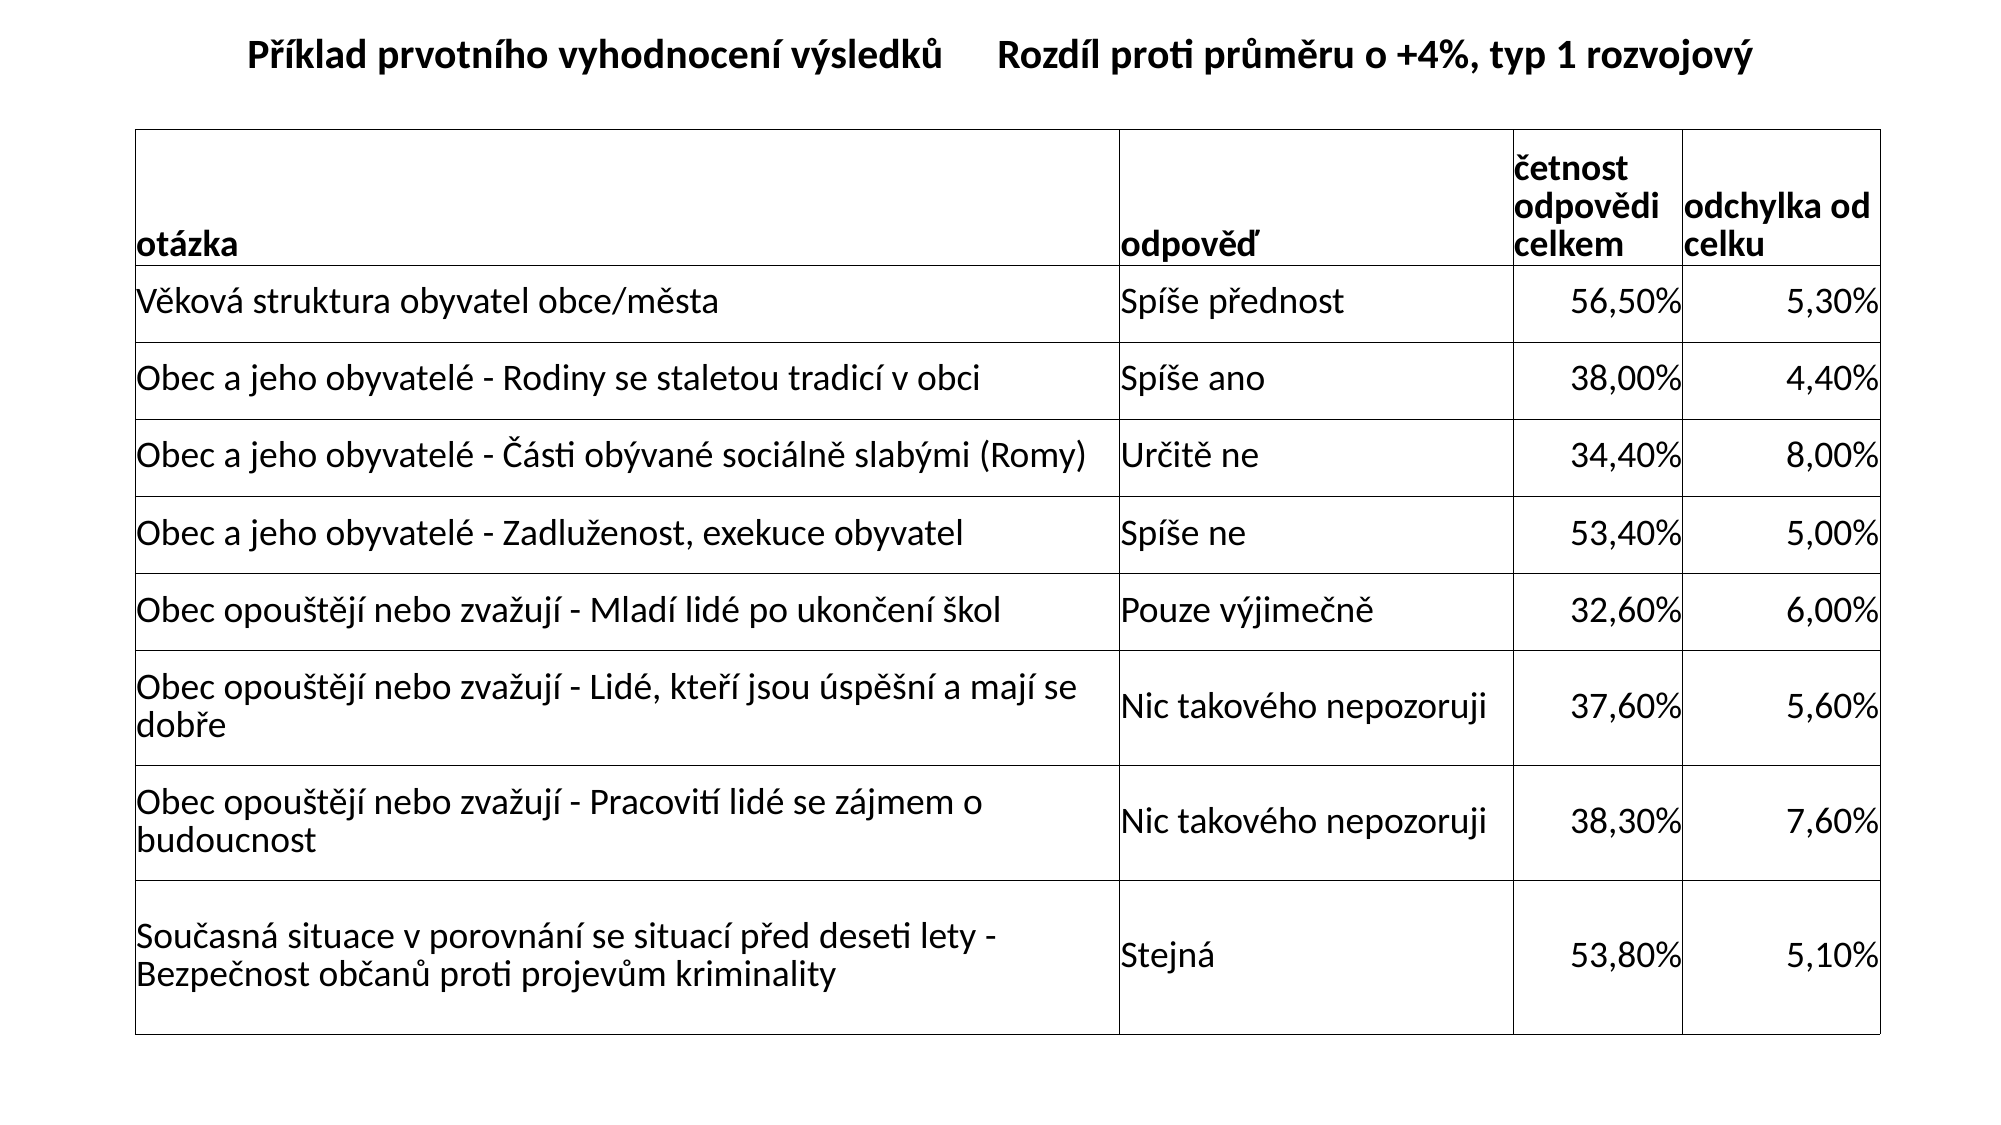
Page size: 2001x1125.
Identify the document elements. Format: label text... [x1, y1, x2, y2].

table_cell 38,00% [1514, 343, 1682, 419]
table_cell Věková struktura obyvatel obce/města [136, 266, 1119, 342]
table_cell 6,00% [1683, 574, 1880, 650]
table_cell Spíše ano [1120, 343, 1513, 419]
table_cell 5,00% [1683, 497, 1880, 573]
table_cell Spíše přednost [1120, 266, 1513, 342]
table_cell 5,60% [1683, 651, 1880, 765]
table_cell Pouze výjimečně [1120, 574, 1513, 650]
table_cell 8,00% [1683, 420, 1880, 496]
table_cell Spíše ne [1120, 497, 1513, 573]
table_cell 37,60% [1514, 651, 1682, 765]
table_header odchylka od celku [1683, 130, 1880, 265]
table_cell 56,50% [1514, 266, 1682, 342]
table_cell 38,30% [1514, 766, 1682, 880]
table_cell Nic takového nepozoruji [1120, 651, 1513, 765]
table_cell 7,60% [1683, 766, 1880, 880]
table_cell Obec opouštějí nebo zvažují - Lidé, kteří jsou úspěšní a mají se dobře [136, 651, 1119, 765]
table_header odpověď [1120, 130, 1513, 265]
table_cell Současná situace v porovnání se situací před deseti lety - Bezpečnost občanů proti projevům kriminality [136, 881, 1119, 1034]
table_cell 53,80% [1514, 881, 1682, 1034]
text_box Příklad prvotního vyhodnocení výsledků Rozdíl proti průměru o +4%, typ 1 rozvojový [105, 19, 1896, 85]
table_cell Obec a jeho obyvatelé - Části obývané sociálně slabými (Romy) [136, 420, 1119, 496]
table_cell 5,10% [1683, 881, 1880, 1034]
table_cell 34,40% [1514, 420, 1682, 496]
table_header četnost odpovědi celkem [1514, 130, 1682, 265]
table_cell Obec opouštějí nebo zvažují - Pracovití lidé se zájmem o budoucnost [136, 766, 1119, 880]
table_header otázka [136, 130, 1119, 265]
table_cell Obec a jeho obyvatelé - Zadluženost, exekuce obyvatel [136, 497, 1119, 573]
table_cell 5,30% [1683, 266, 1880, 342]
table_cell 32,60% [1514, 574, 1682, 650]
table_cell 4,40% [1683, 343, 1880, 419]
table_cell Obec opouštějí nebo zvažují - Mladí lidé po ukončení škol [136, 574, 1119, 650]
table_cell Obec a jeho obyvatelé - Rodiny se staletou tradicí v obci [136, 343, 1119, 419]
table_cell Stejná [1120, 881, 1513, 1034]
table_cell 53,40% [1514, 497, 1682, 573]
table_cell Určitě ne [1120, 420, 1513, 496]
table_cell Nic takového nepozoruji [1120, 766, 1513, 880]
